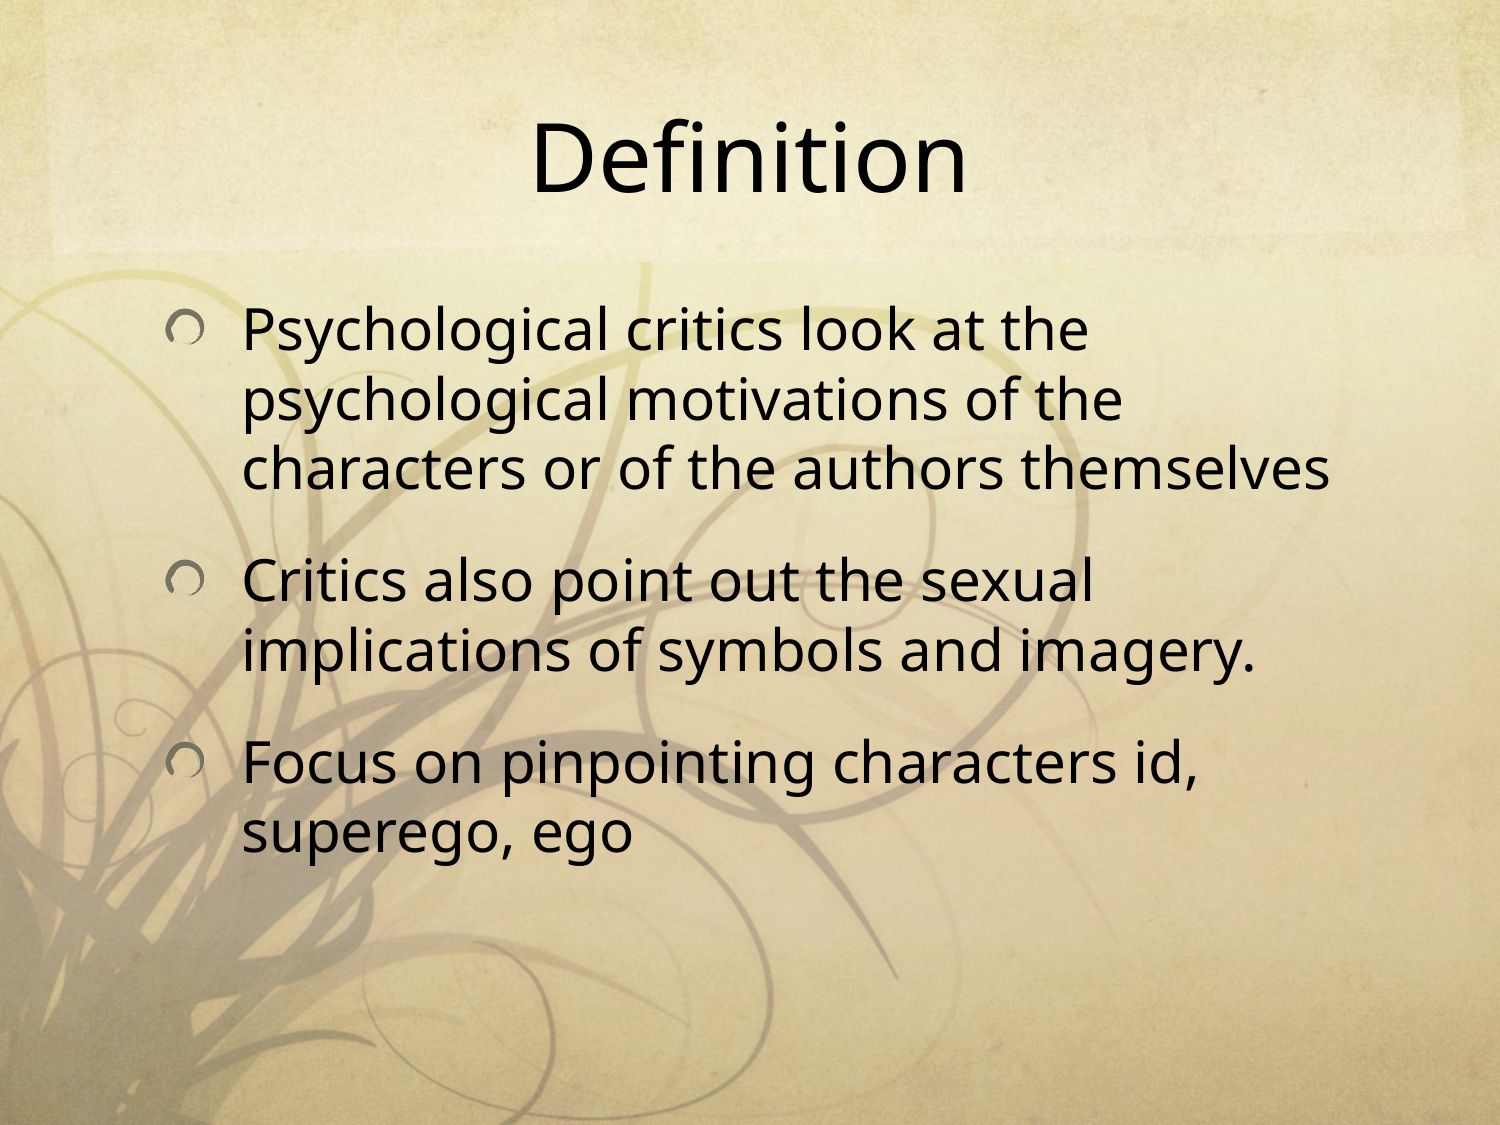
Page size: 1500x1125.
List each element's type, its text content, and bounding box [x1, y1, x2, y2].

title Definition [150, 82, 1350, 225]
picture [0, 0, 1500, 1125]
